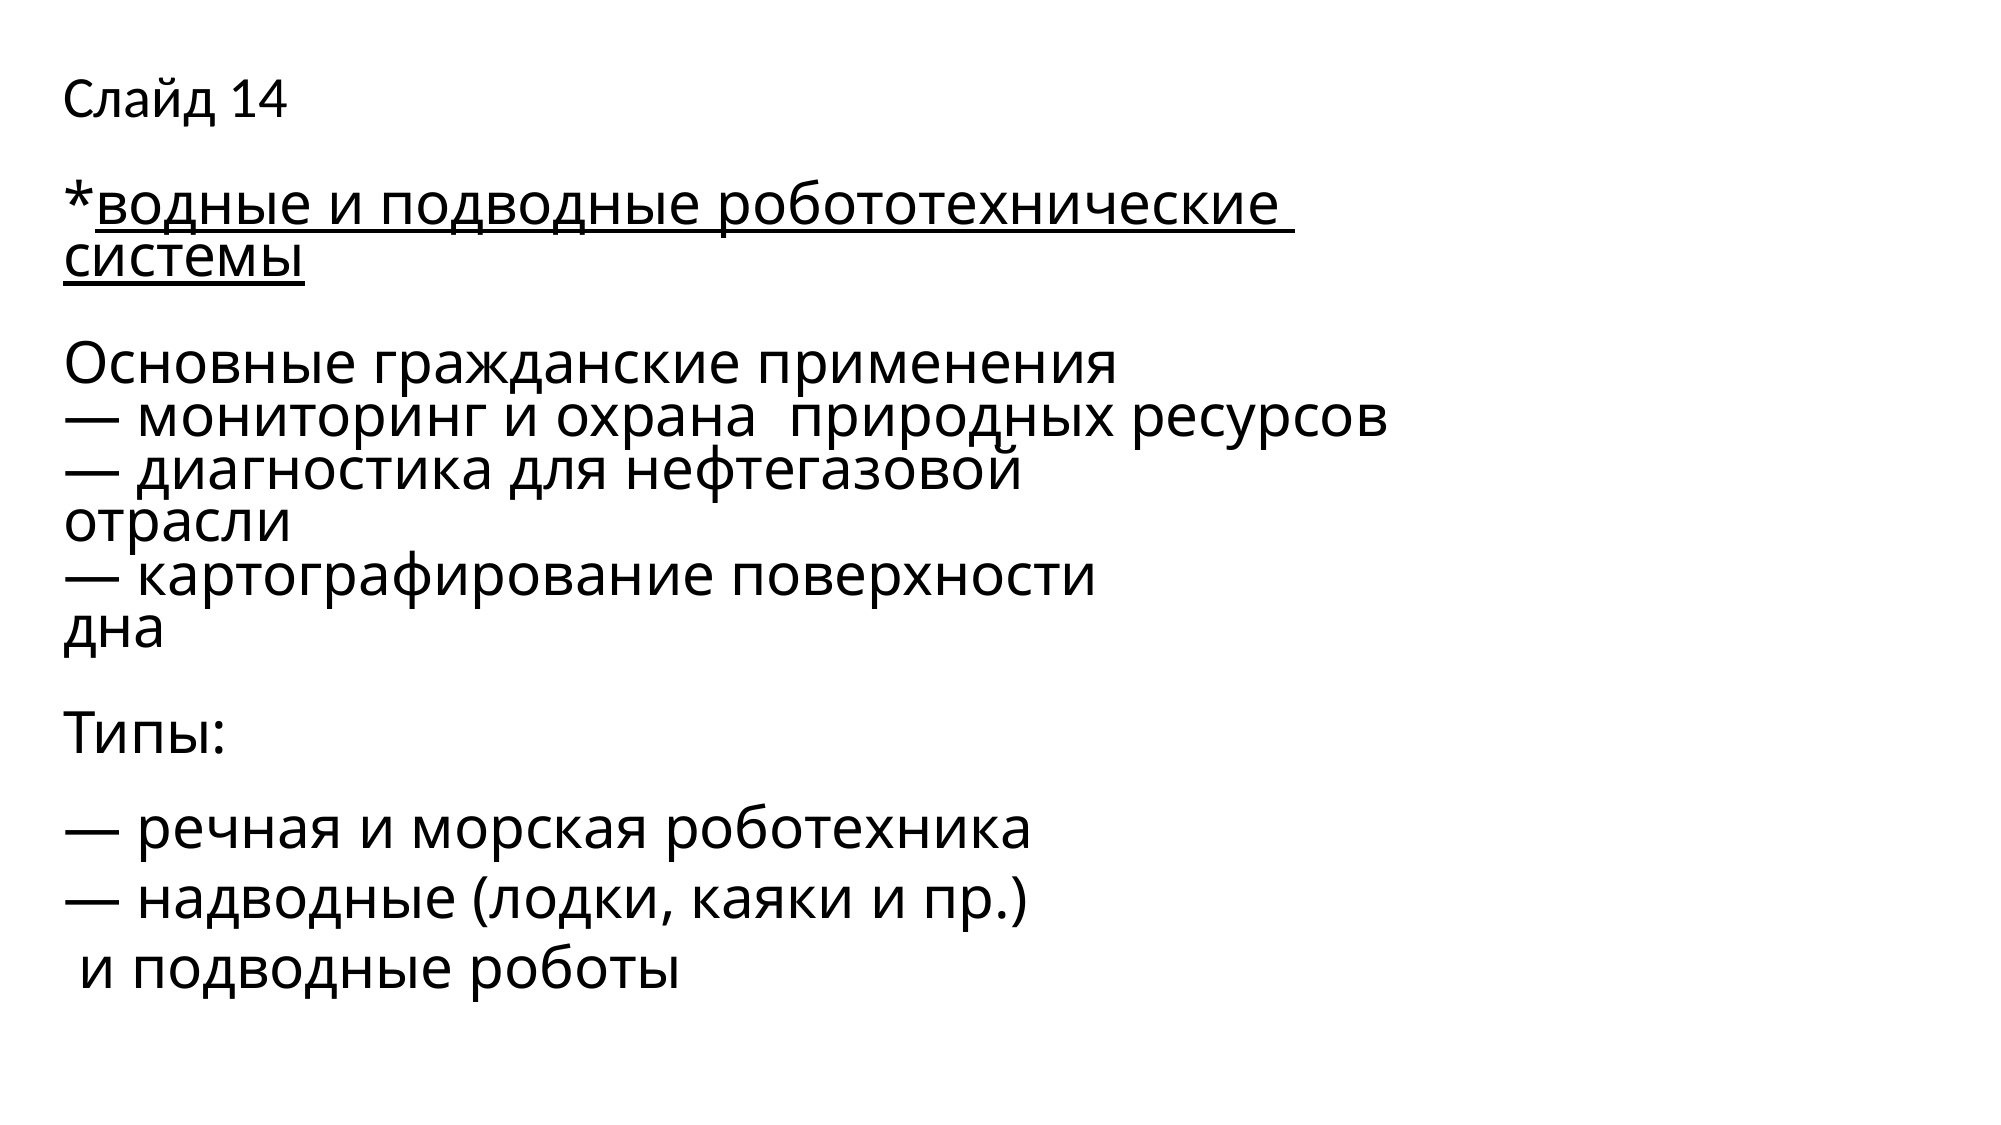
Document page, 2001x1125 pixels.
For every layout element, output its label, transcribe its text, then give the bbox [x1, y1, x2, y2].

text_box Слайд 14 *водные и подводные робототехнические системы комплексы Основные гражданские применения — мониторинг и охрана природных ресурсов — диагностика для нефтегазовой отрасли — картографирование поверхности дна Типы: — речная и морская роботехника — надводные (лодки, каяки и пр.) и подводные роботы [47, 70, 1410, 1008]
